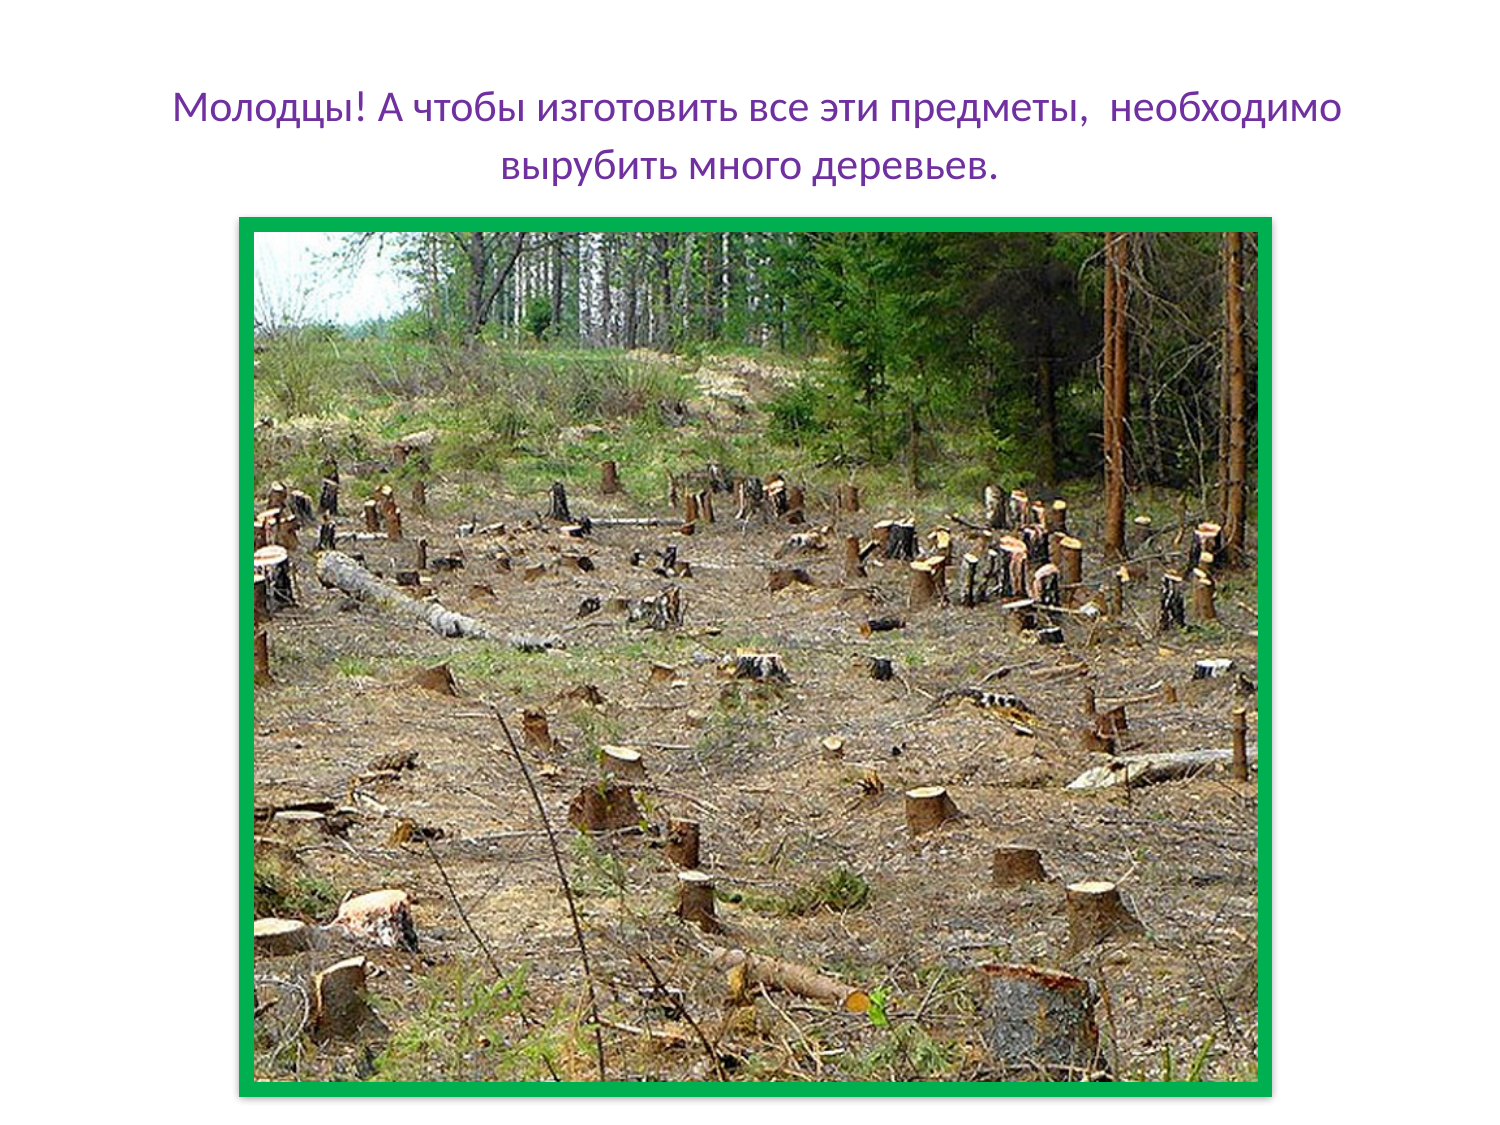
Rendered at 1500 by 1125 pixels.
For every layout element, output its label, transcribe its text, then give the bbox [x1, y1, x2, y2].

title Молодцы! А чтобы изготовить все эти предметы, необходимо вырубить много деревьев. [75, 42, 1425, 197]
picture [253, 231, 1259, 1083]
